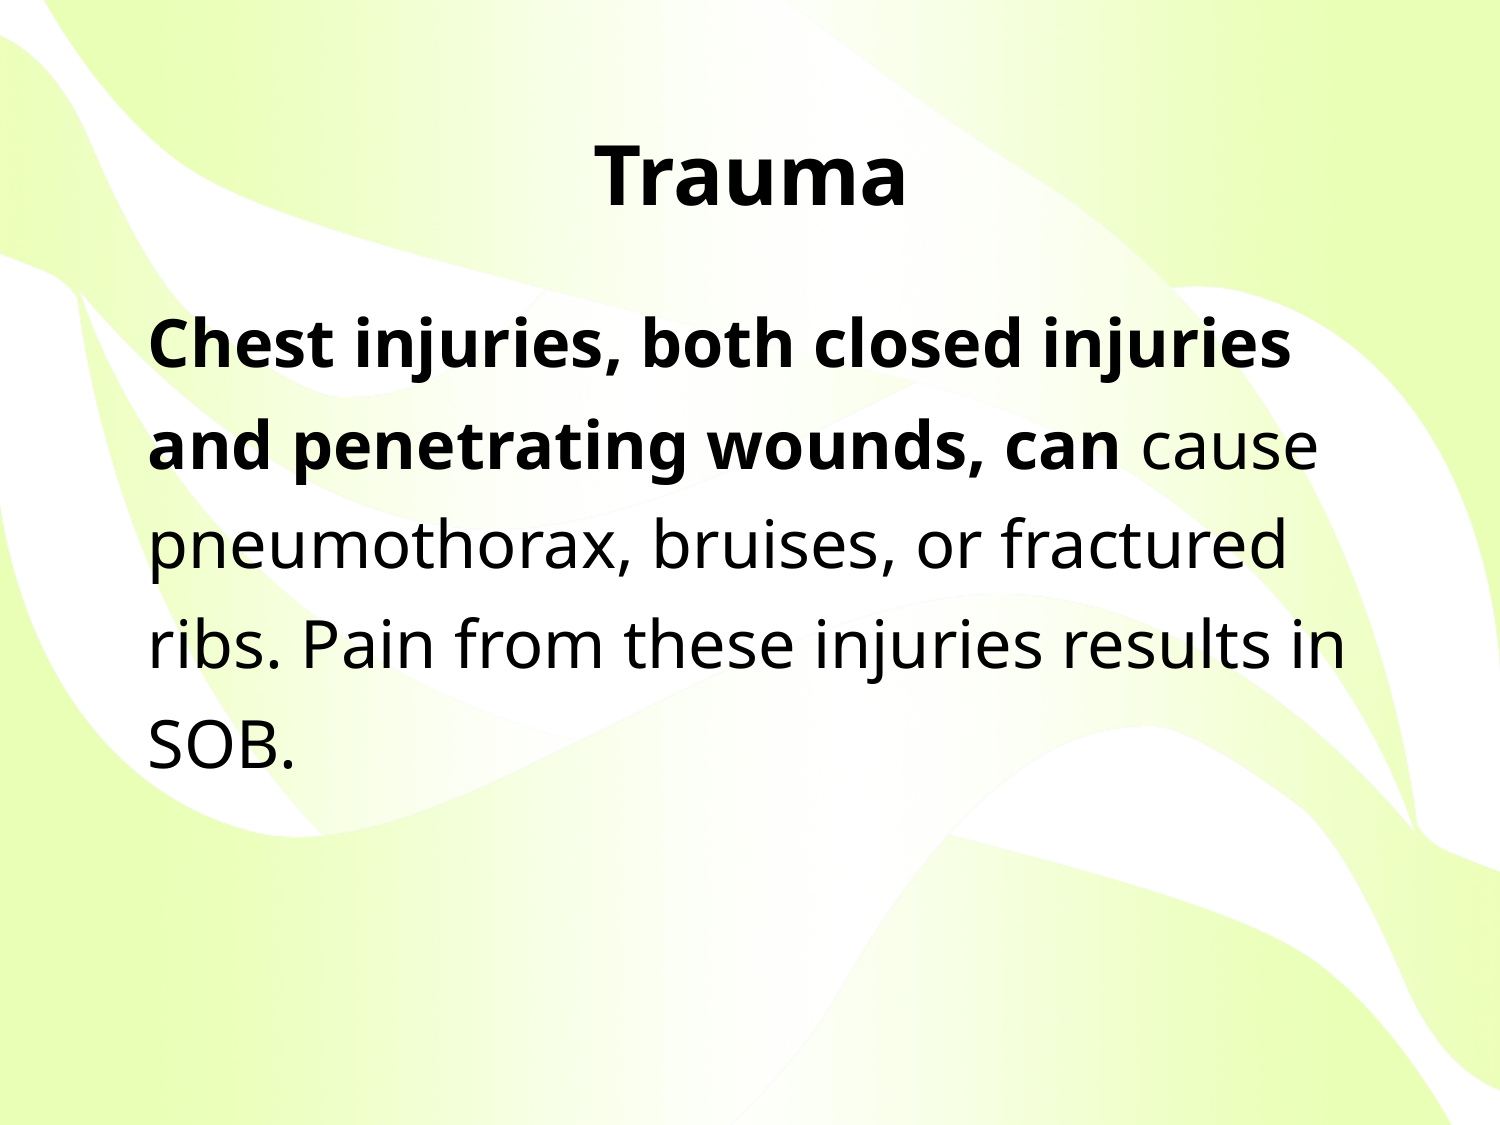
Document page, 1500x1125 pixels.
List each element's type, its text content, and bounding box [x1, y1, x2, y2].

title Trauma [76, 77, 1427, 262]
picture [0, 0, 1500, 1125]
list Chest injuries, both closed injuries and penetrating wounds, can cause pneumothorax, bruises, or fractured ribs. Pain from these injuries results in SOB. [76, 262, 1448, 1071]
